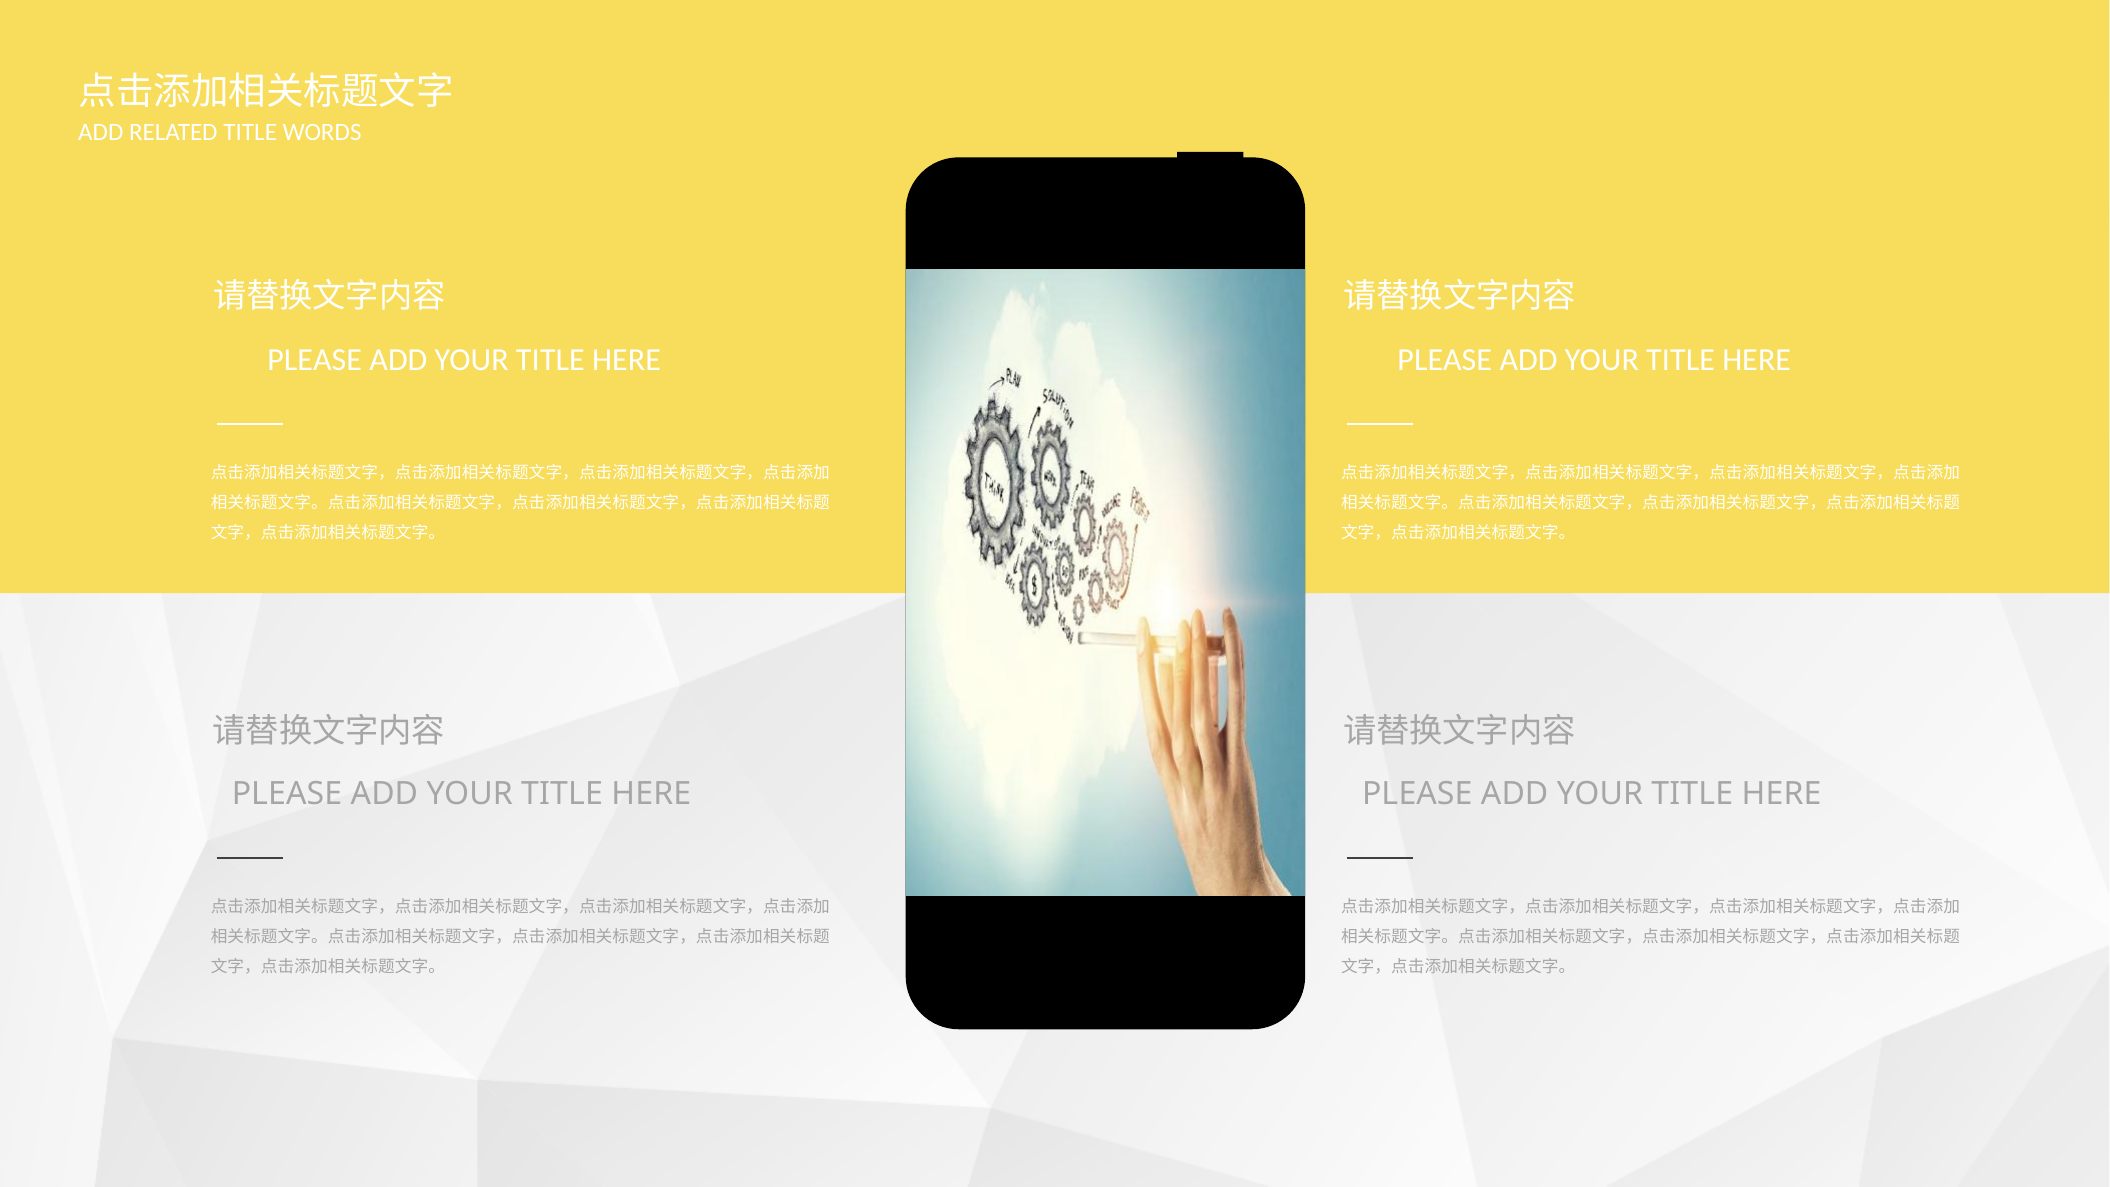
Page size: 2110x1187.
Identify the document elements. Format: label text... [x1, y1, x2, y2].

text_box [196, 701, 846, 982]
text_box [905, 151, 1306, 1030]
text_box ADD RELATED TITLE WORDS [62, 107, 379, 154]
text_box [1326, 266, 1976, 551]
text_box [1326, 701, 1976, 982]
text_box 点击添加相关标题文字 [62, 59, 470, 121]
text_box [0, 0, 2110, 594]
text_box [196, 266, 846, 551]
picture [0, 594, 2110, 1187]
